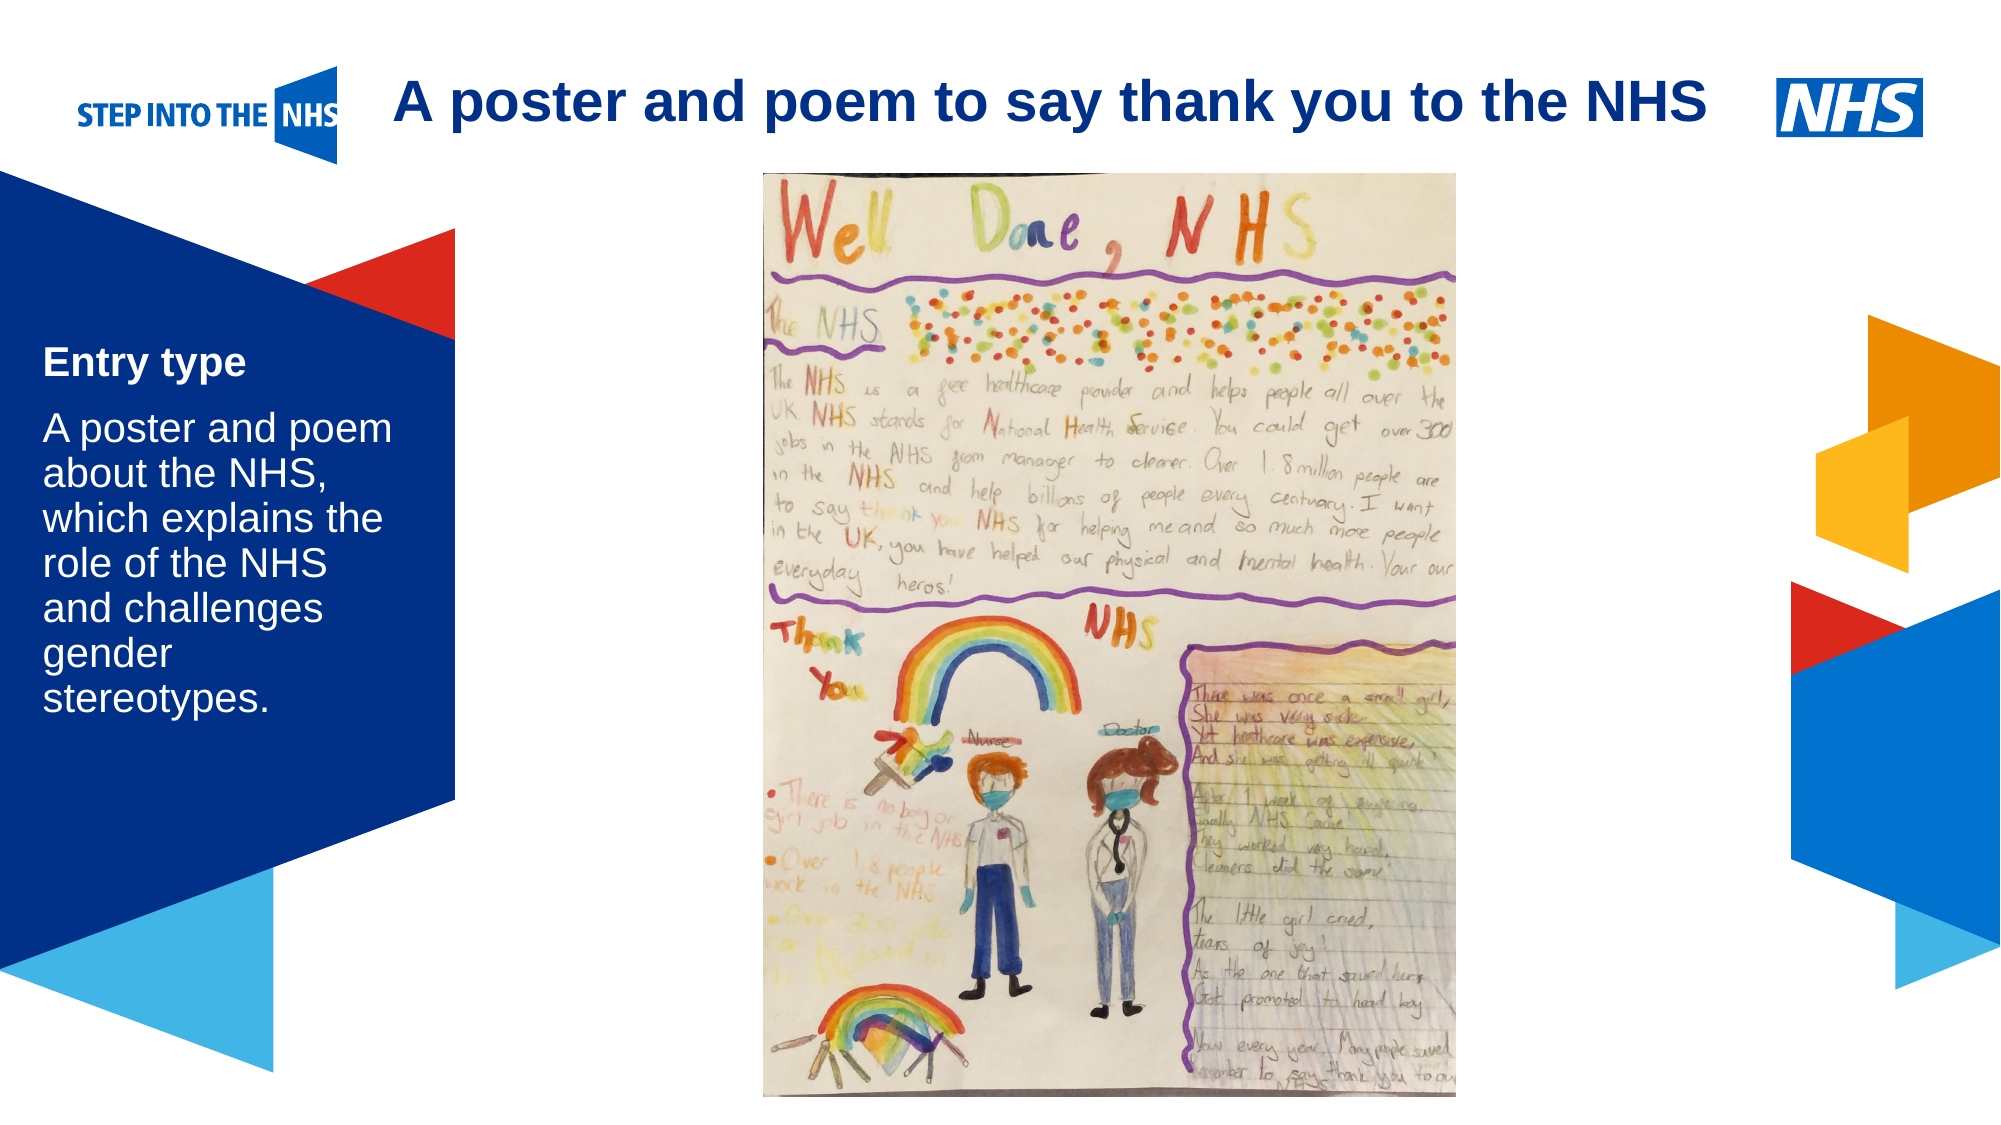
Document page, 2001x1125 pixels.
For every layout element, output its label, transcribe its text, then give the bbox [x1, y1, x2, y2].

text_box Entry type A poster and poem about the NHS, which explains the role of the NHS and challenges gender stereotypes. [42, 340, 402, 807]
picture [763, 173, 1456, 1097]
text_box A poster and poem to say thank you to the NHS [378, 63, 1771, 285]
